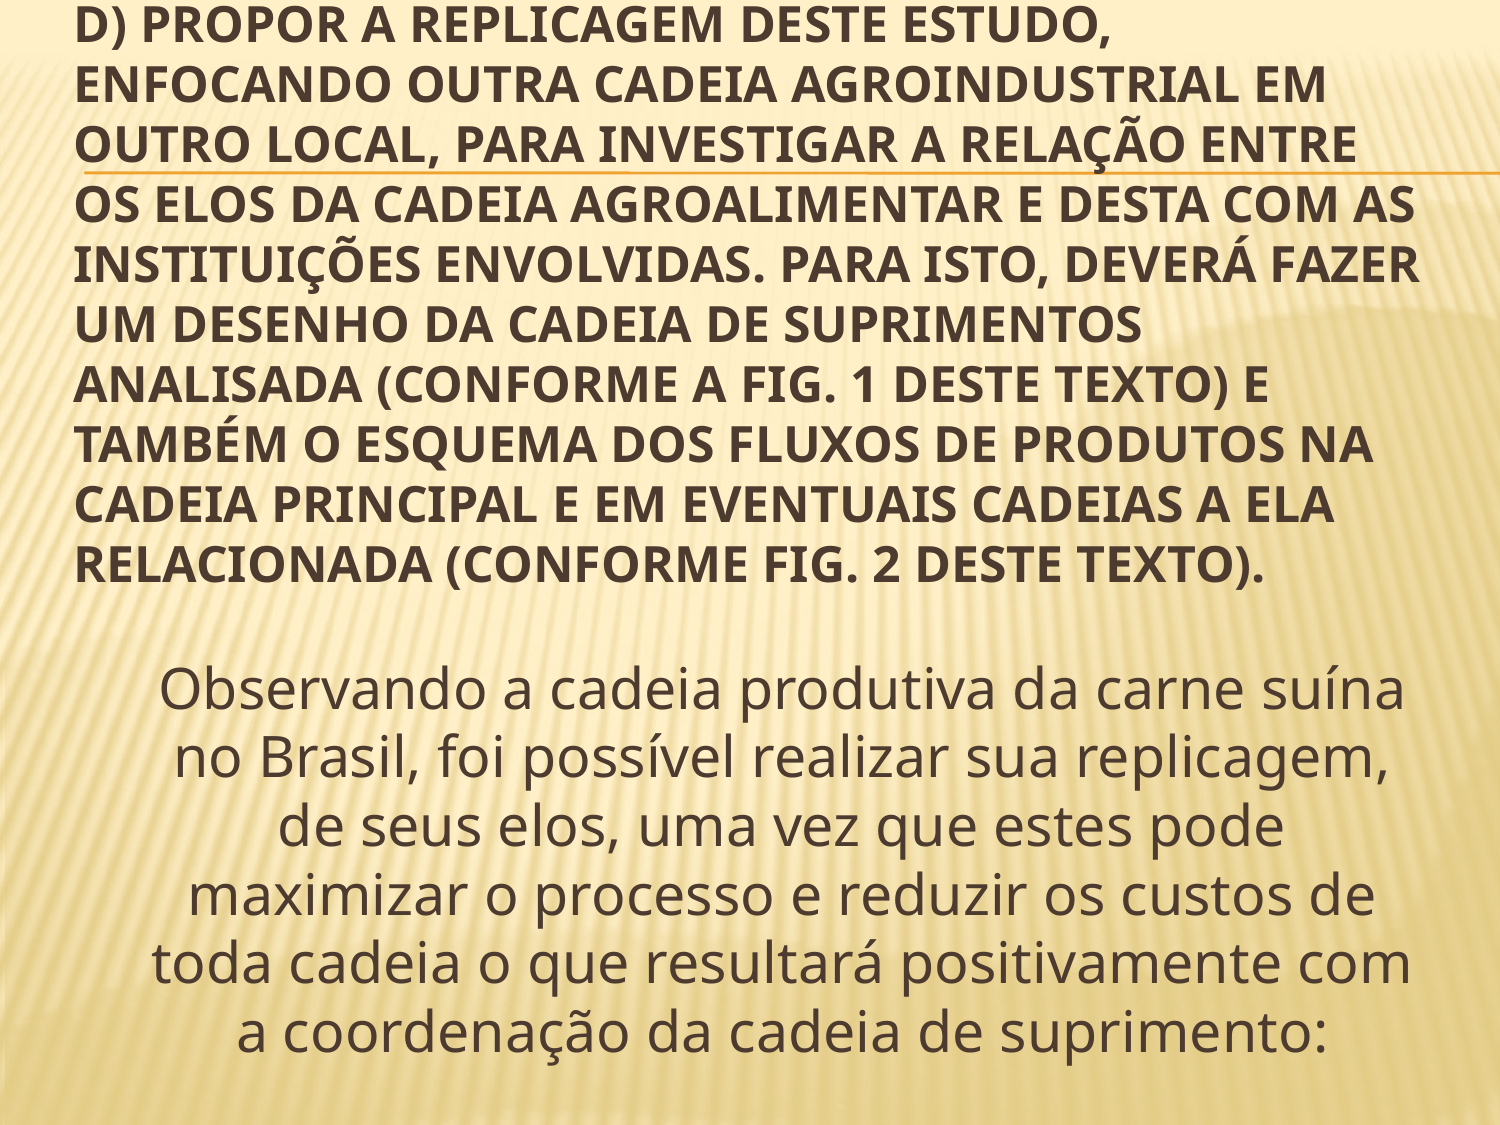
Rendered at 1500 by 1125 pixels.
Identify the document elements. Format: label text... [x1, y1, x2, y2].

title D) Propor a replicagem deste estudo, enfocando outra cadeia agroindustrial em outro local, para investigar a relação entre os elos da cadeia agroalimentar e desta com as instituições envolvidas. Para isto, deverá fazer um desenho da Cadeia de Suprimentos analisada (conforme a fig. 1 deste texto) e também o esquema dos Fluxos de Produtos na cadeia principal e em eventuais cadeias a ela relacionada (conforme fig. 2 deste texto). [58, 140, 1449, 446]
list Observando a cadeia produtiva da carne suína no Brasil, foi possível realizar sua replicagem, de seus elos, uma vez que estes pode maximizar o processo e reduzir os custos de toda cadeia o que resultará positivamente com a coordenação da cadeia de suprimento: [82, 644, 1432, 1090]
